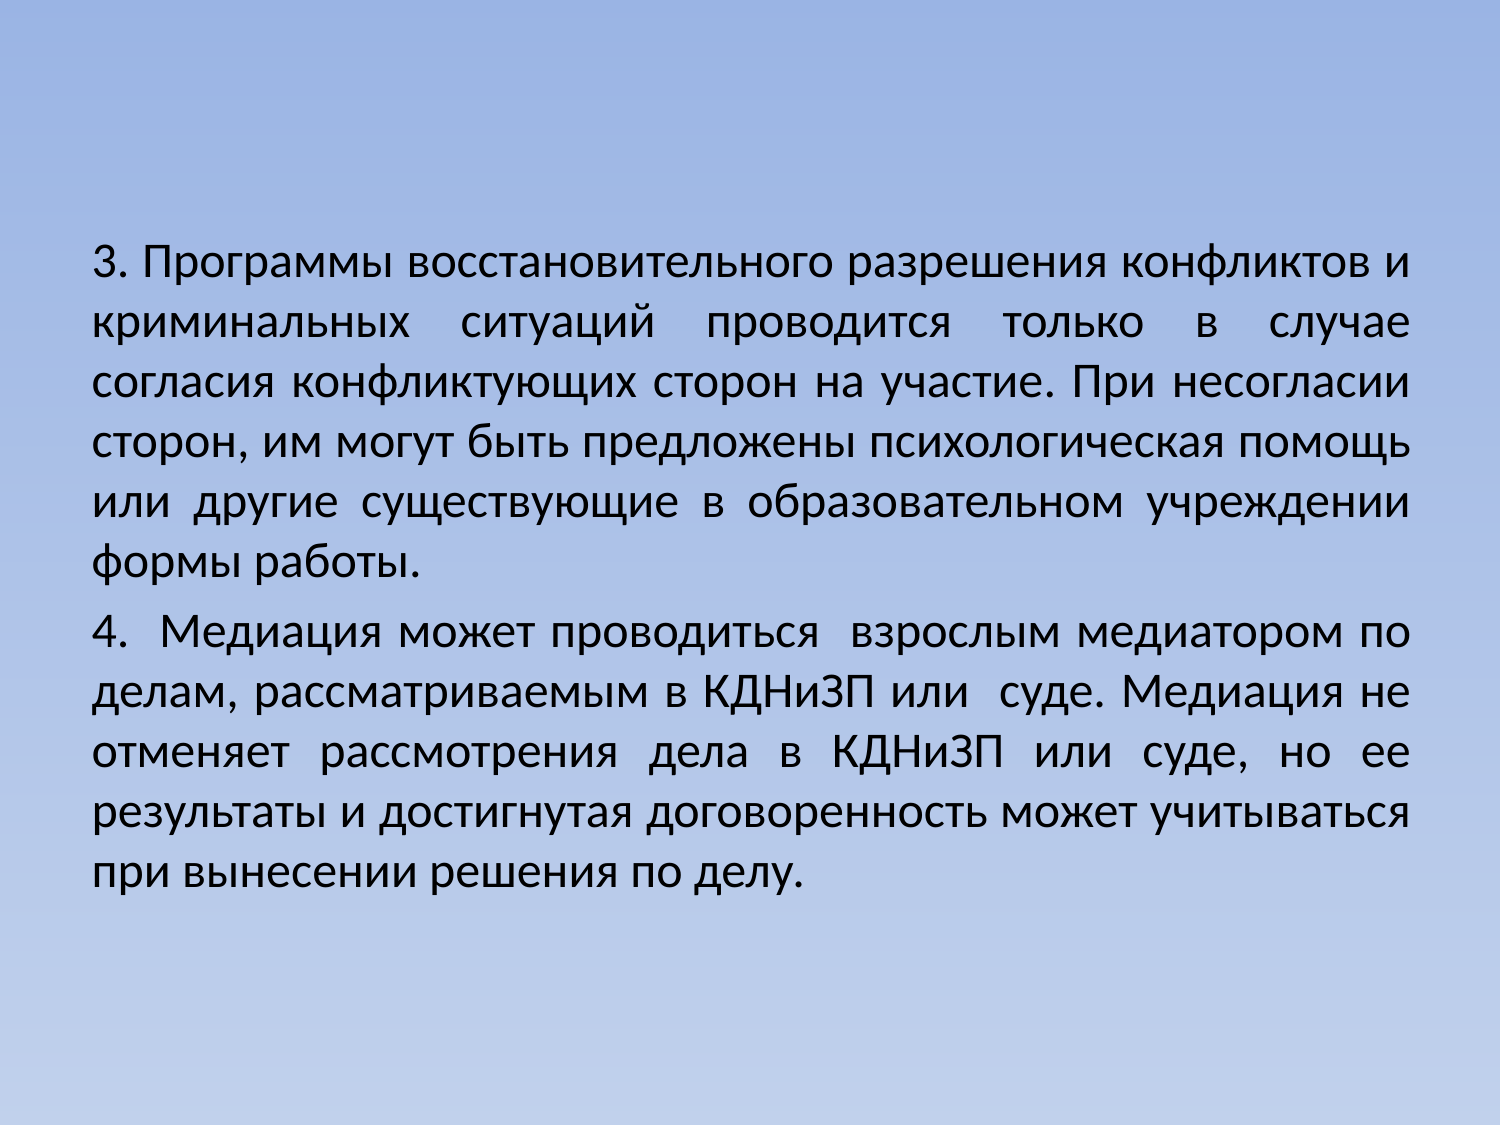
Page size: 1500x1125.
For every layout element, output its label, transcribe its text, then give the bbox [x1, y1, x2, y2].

list 3. Программы восстановительного разрешения конфликтов и криминальных ситуаций проводится только в случае согласия конфликтующих сторон на участие. При несогласии сторон, им могут быть предложены психологическая помощь или другие существующие в образовательном учреждении формы работы. 4. Медиация может проводиться взрослым медиатором по делам, рассматриваемым в КДНиЗП или суде. Медиация не отменяет рассмотрения дела в КДНиЗП или суде, но ее результаты и достигнутая договоренность может учитываться при вынесении решения по делу. [76, 219, 1427, 929]
